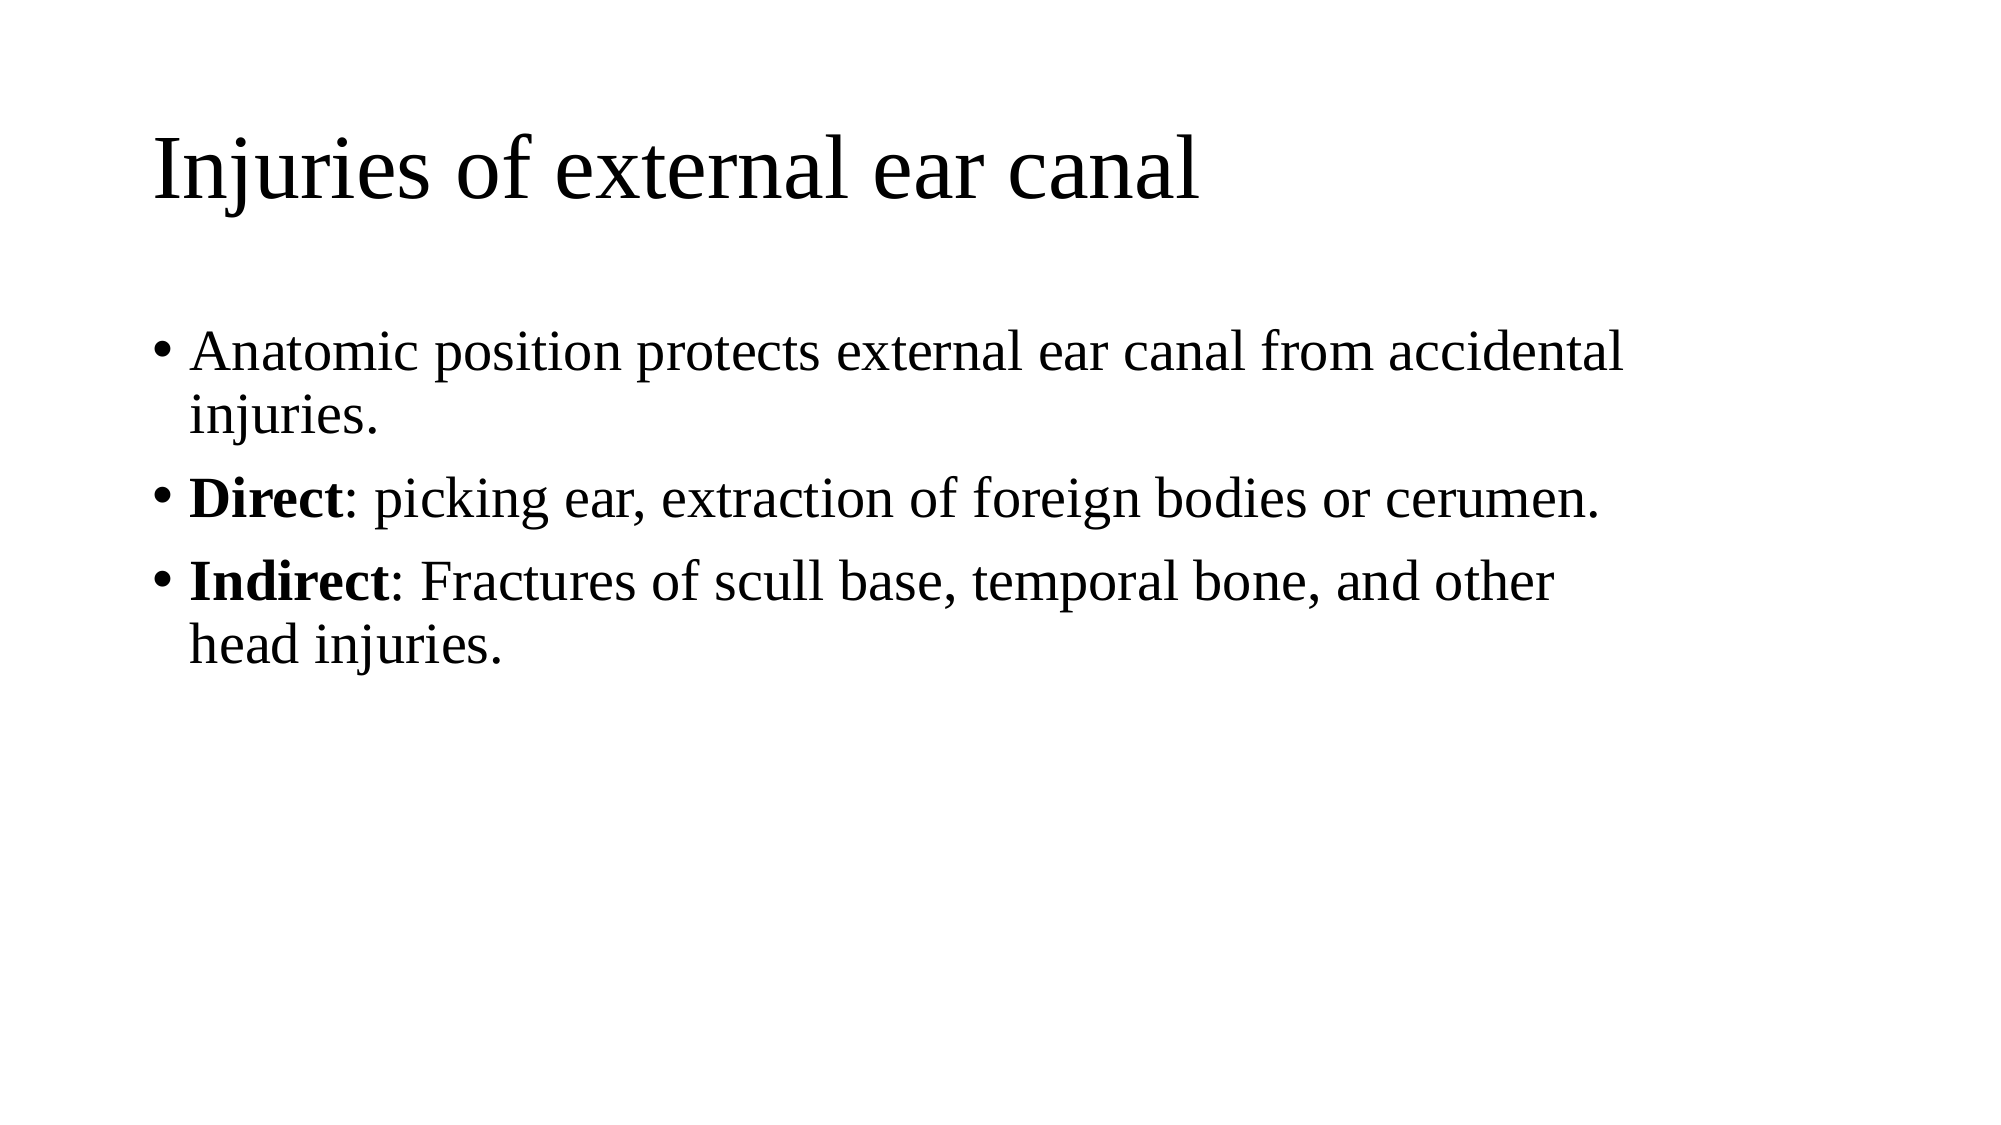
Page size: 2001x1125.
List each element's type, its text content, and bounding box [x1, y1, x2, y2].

title Injuries of external ear canal [137, 59, 1863, 278]
list Anatomic position protects external ear canal from accidental injuries. Direct: picking ear, extraction of foreign bodies or cerumen. Indirect: Fractures of scull base, temporal bone, and other head injuries. [137, 312, 1688, 820]
